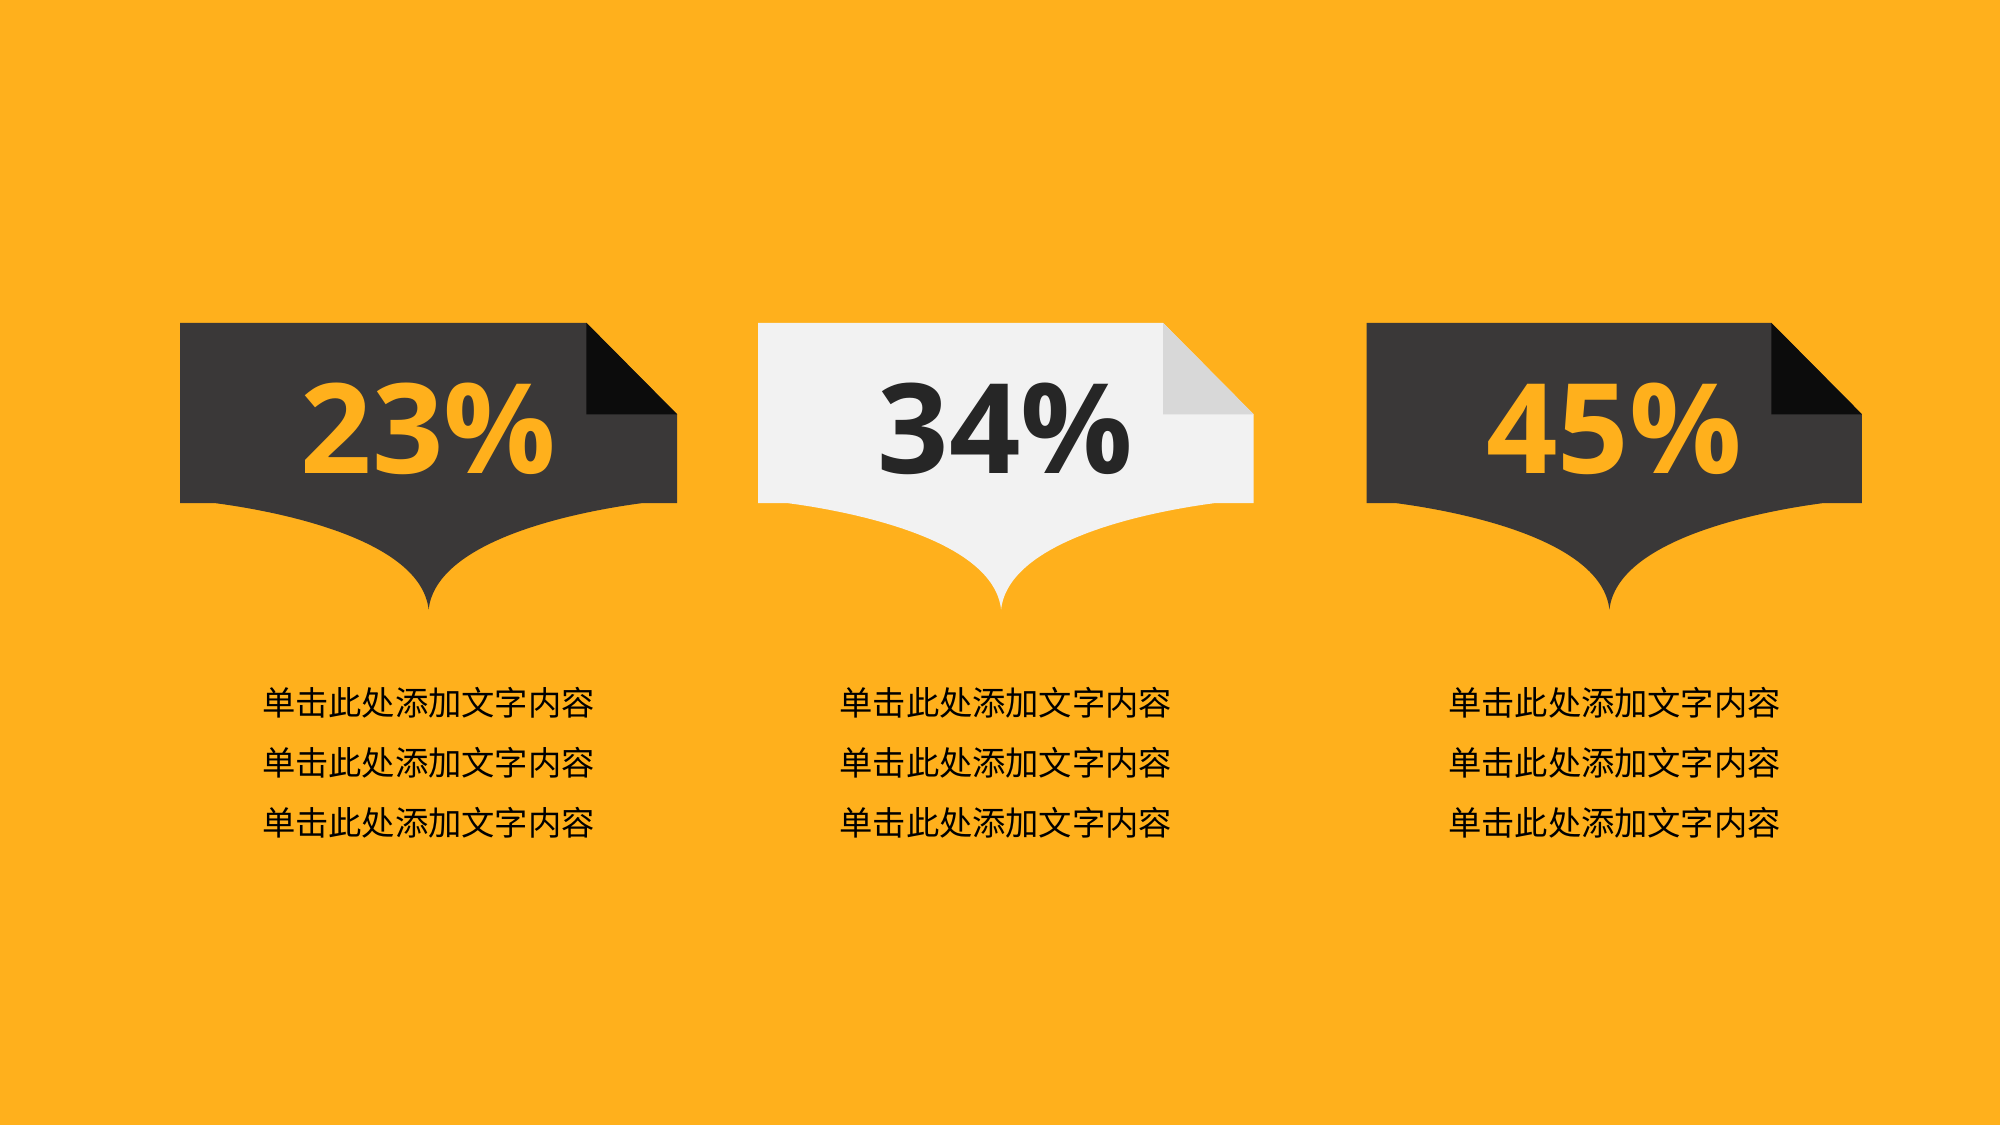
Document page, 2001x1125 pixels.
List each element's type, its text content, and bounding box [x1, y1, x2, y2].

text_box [1366, 322, 1863, 610]
text_box 单击此处添加文字内容 单击此处添加文字内容 单击此处添加文字内容 [215, 655, 642, 850]
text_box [757, 322, 1254, 610]
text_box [179, 322, 678, 610]
text_box 单击此处添加文字内容 单击此处添加文字内容 单击此处添加文字内容 [793, 655, 1219, 850]
text_box [0, 0, 2000, 1125]
text_box 单击此处添加文字内容 单击此处添加文字内容 单击此处添加文字内容 [1401, 655, 1828, 850]
